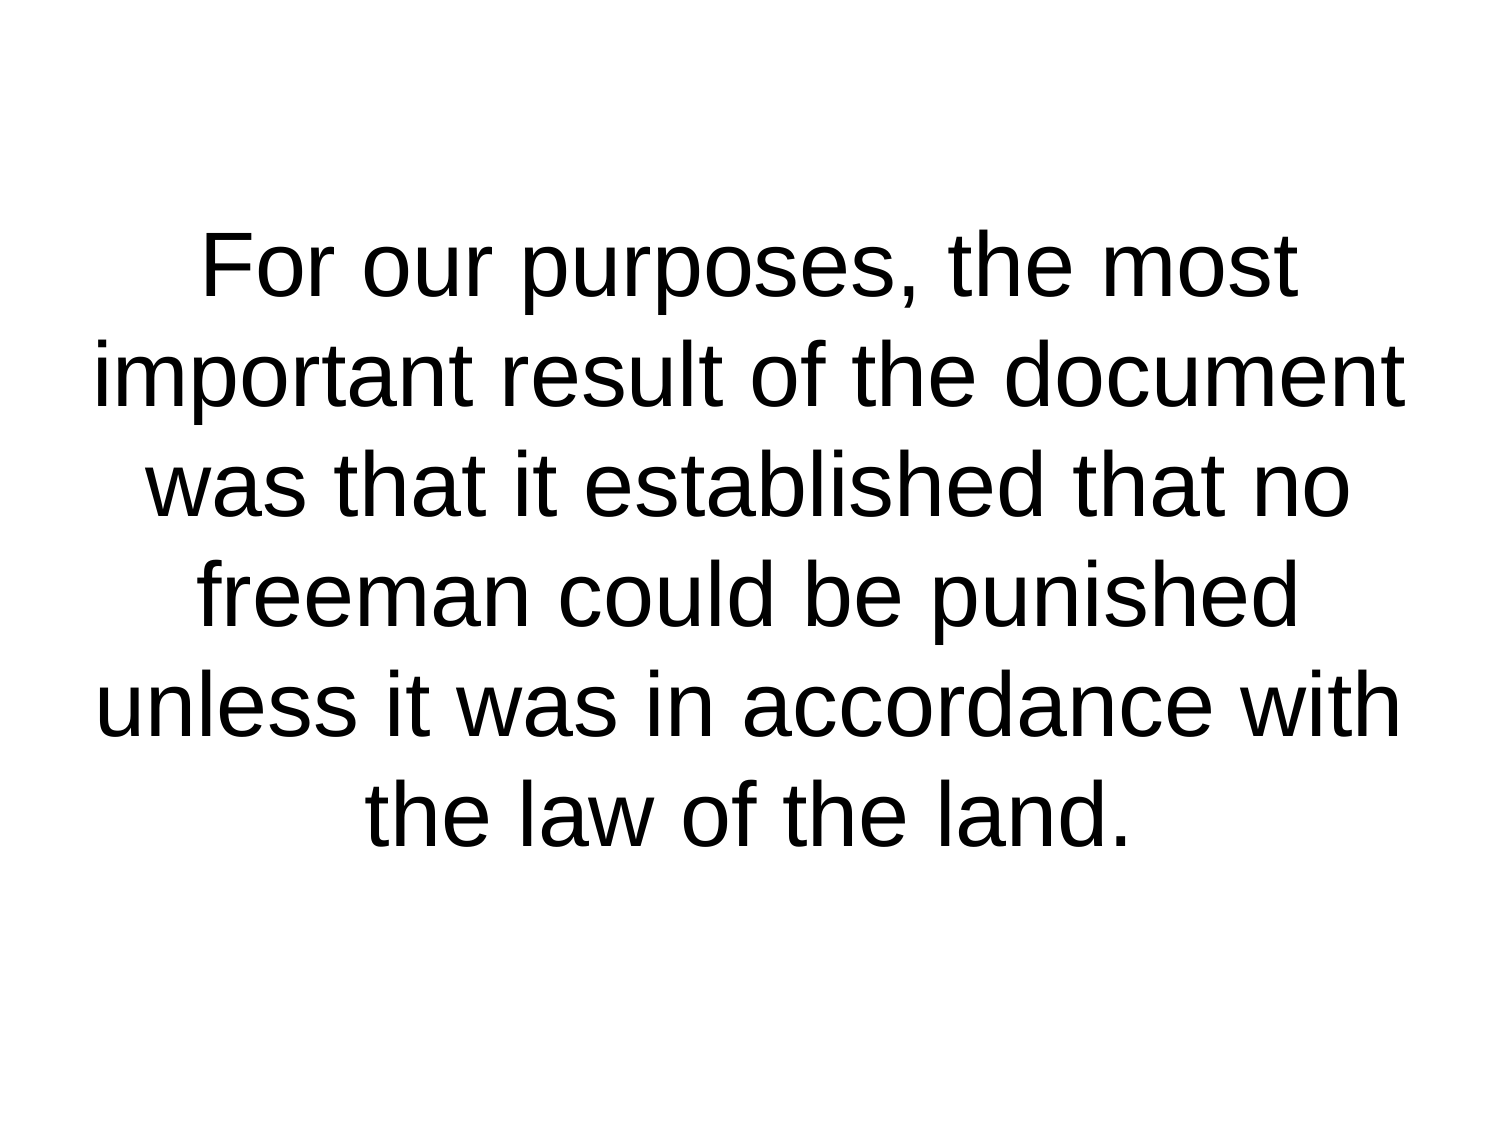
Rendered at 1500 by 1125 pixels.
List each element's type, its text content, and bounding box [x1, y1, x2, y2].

title For our purposes, the most important result of the document was that it established that no freeman could be punished unless it was in accordance with the law of the land. [74, 44, 1426, 1026]
